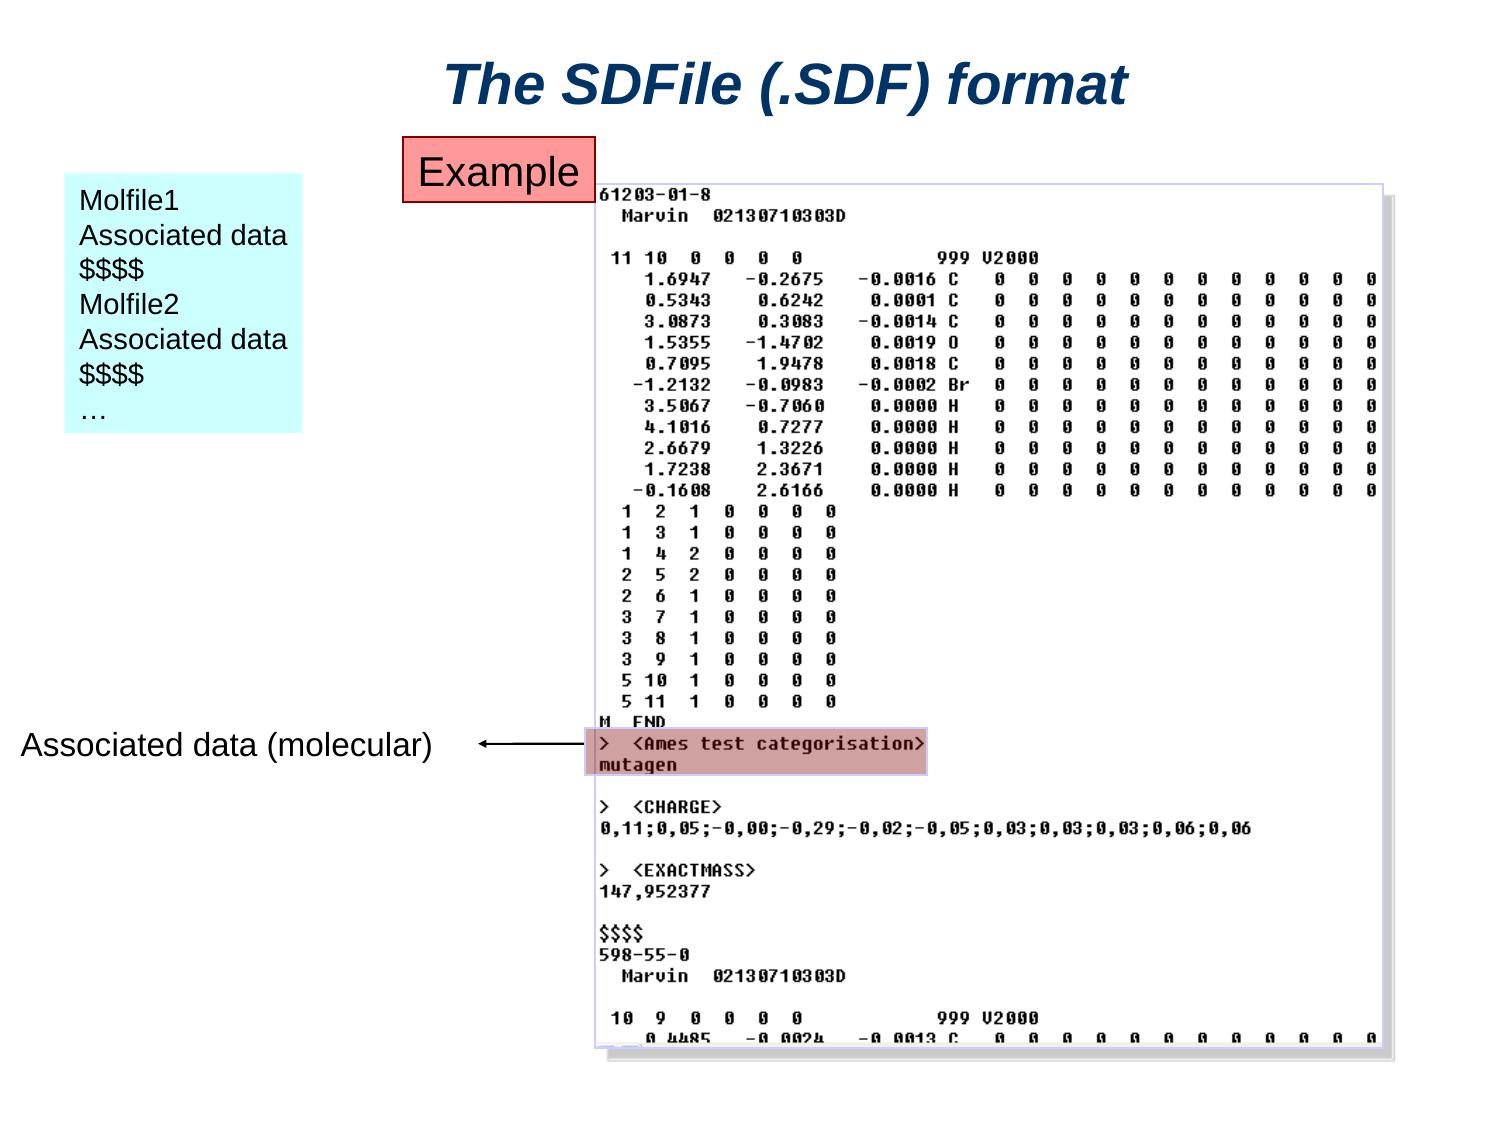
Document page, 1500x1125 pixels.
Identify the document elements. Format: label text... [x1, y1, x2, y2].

text_box Example [402, 137, 596, 202]
picture [596, 184, 1383, 1047]
text_box The SDFile (.SDF) format [112, 47, 1459, 126]
text_box Molfile1 Associated data $$$$ Molfile2 Associated data $$$$ … [64, 173, 303, 433]
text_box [5, 715, 585, 772]
